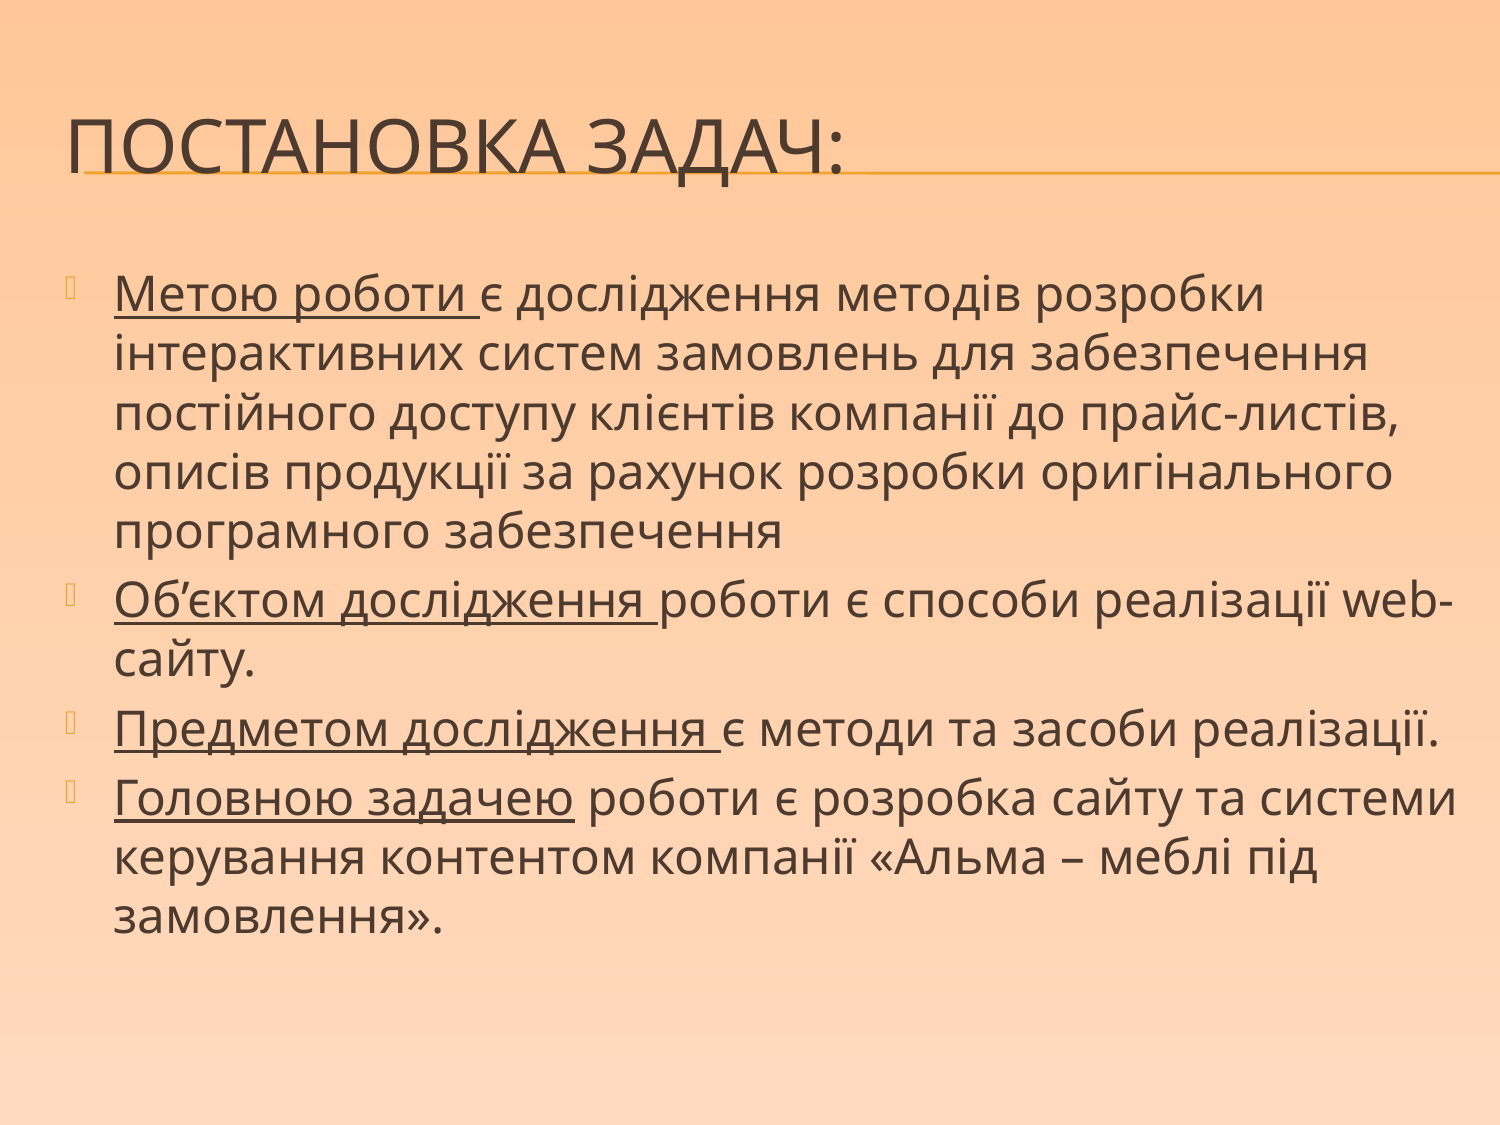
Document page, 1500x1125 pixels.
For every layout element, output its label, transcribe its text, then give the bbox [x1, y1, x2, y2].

title Постановка задач: [50, 75, 1475, 213]
list Метою роботи є дослідження методів розробки інтерактивних систем замовлень для забезпечення постійного доступу клієнтів компанії до прайс-листів, описів продукції за рахунок розробки оригінального програмного забезпечення Об’єктом дослідження роботи є способи реалізації web-сайту. Предметом дослідження є методи та засоби реалізації. Головною задачею роботи є розробка сайту та системи керування контентом компанії «Альма – меблі під замовлення». [50, 254, 1475, 998]
